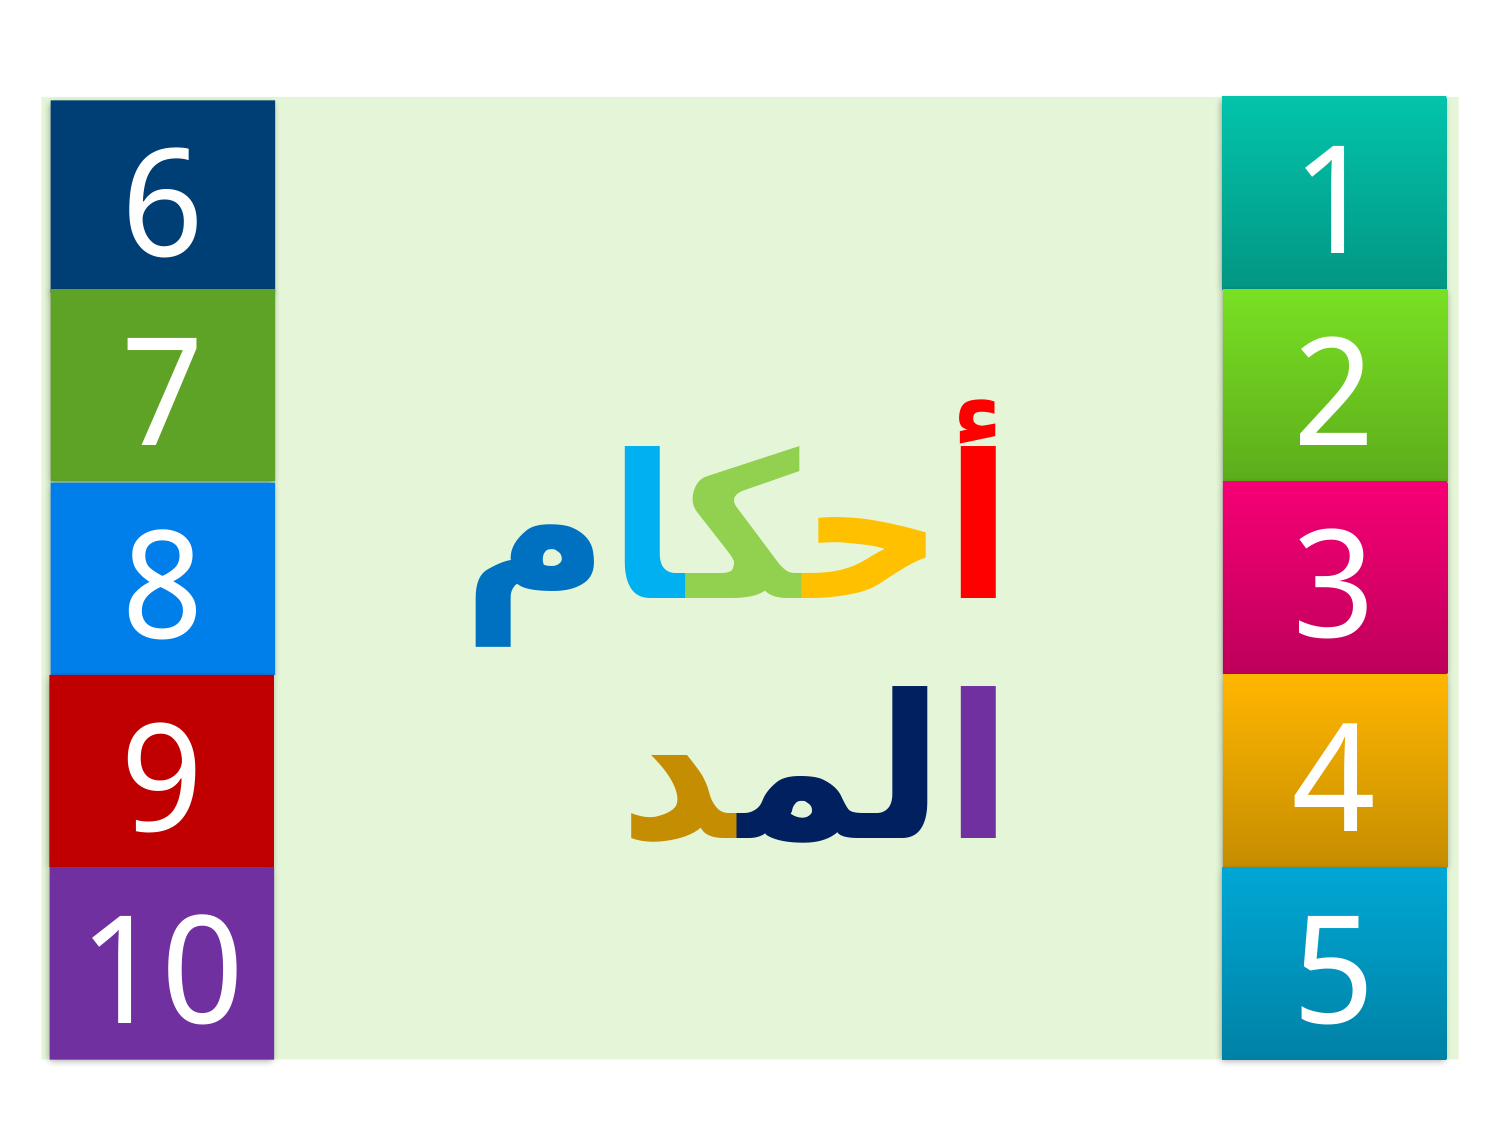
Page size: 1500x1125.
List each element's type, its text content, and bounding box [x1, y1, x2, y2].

text_box 1 [1222, 96, 1447, 289]
text_box 3 [1222, 481, 1448, 674]
text_box 8 [50, 482, 276, 675]
text_box [39, 95, 1221, 1062]
text_box 2 [1222, 289, 1448, 481]
text_box 9 [49, 674, 274, 866]
text_box 7 [50, 289, 276, 482]
text_box 6 [50, 100, 276, 289]
text_box 10 [49, 867, 275, 1060]
text_box [1447, 95, 1461, 1062]
text_box 5 [1222, 867, 1447, 1060]
text_box 4 [1222, 674, 1448, 867]
text_box أحكام المد [442, 391, 1028, 887]
